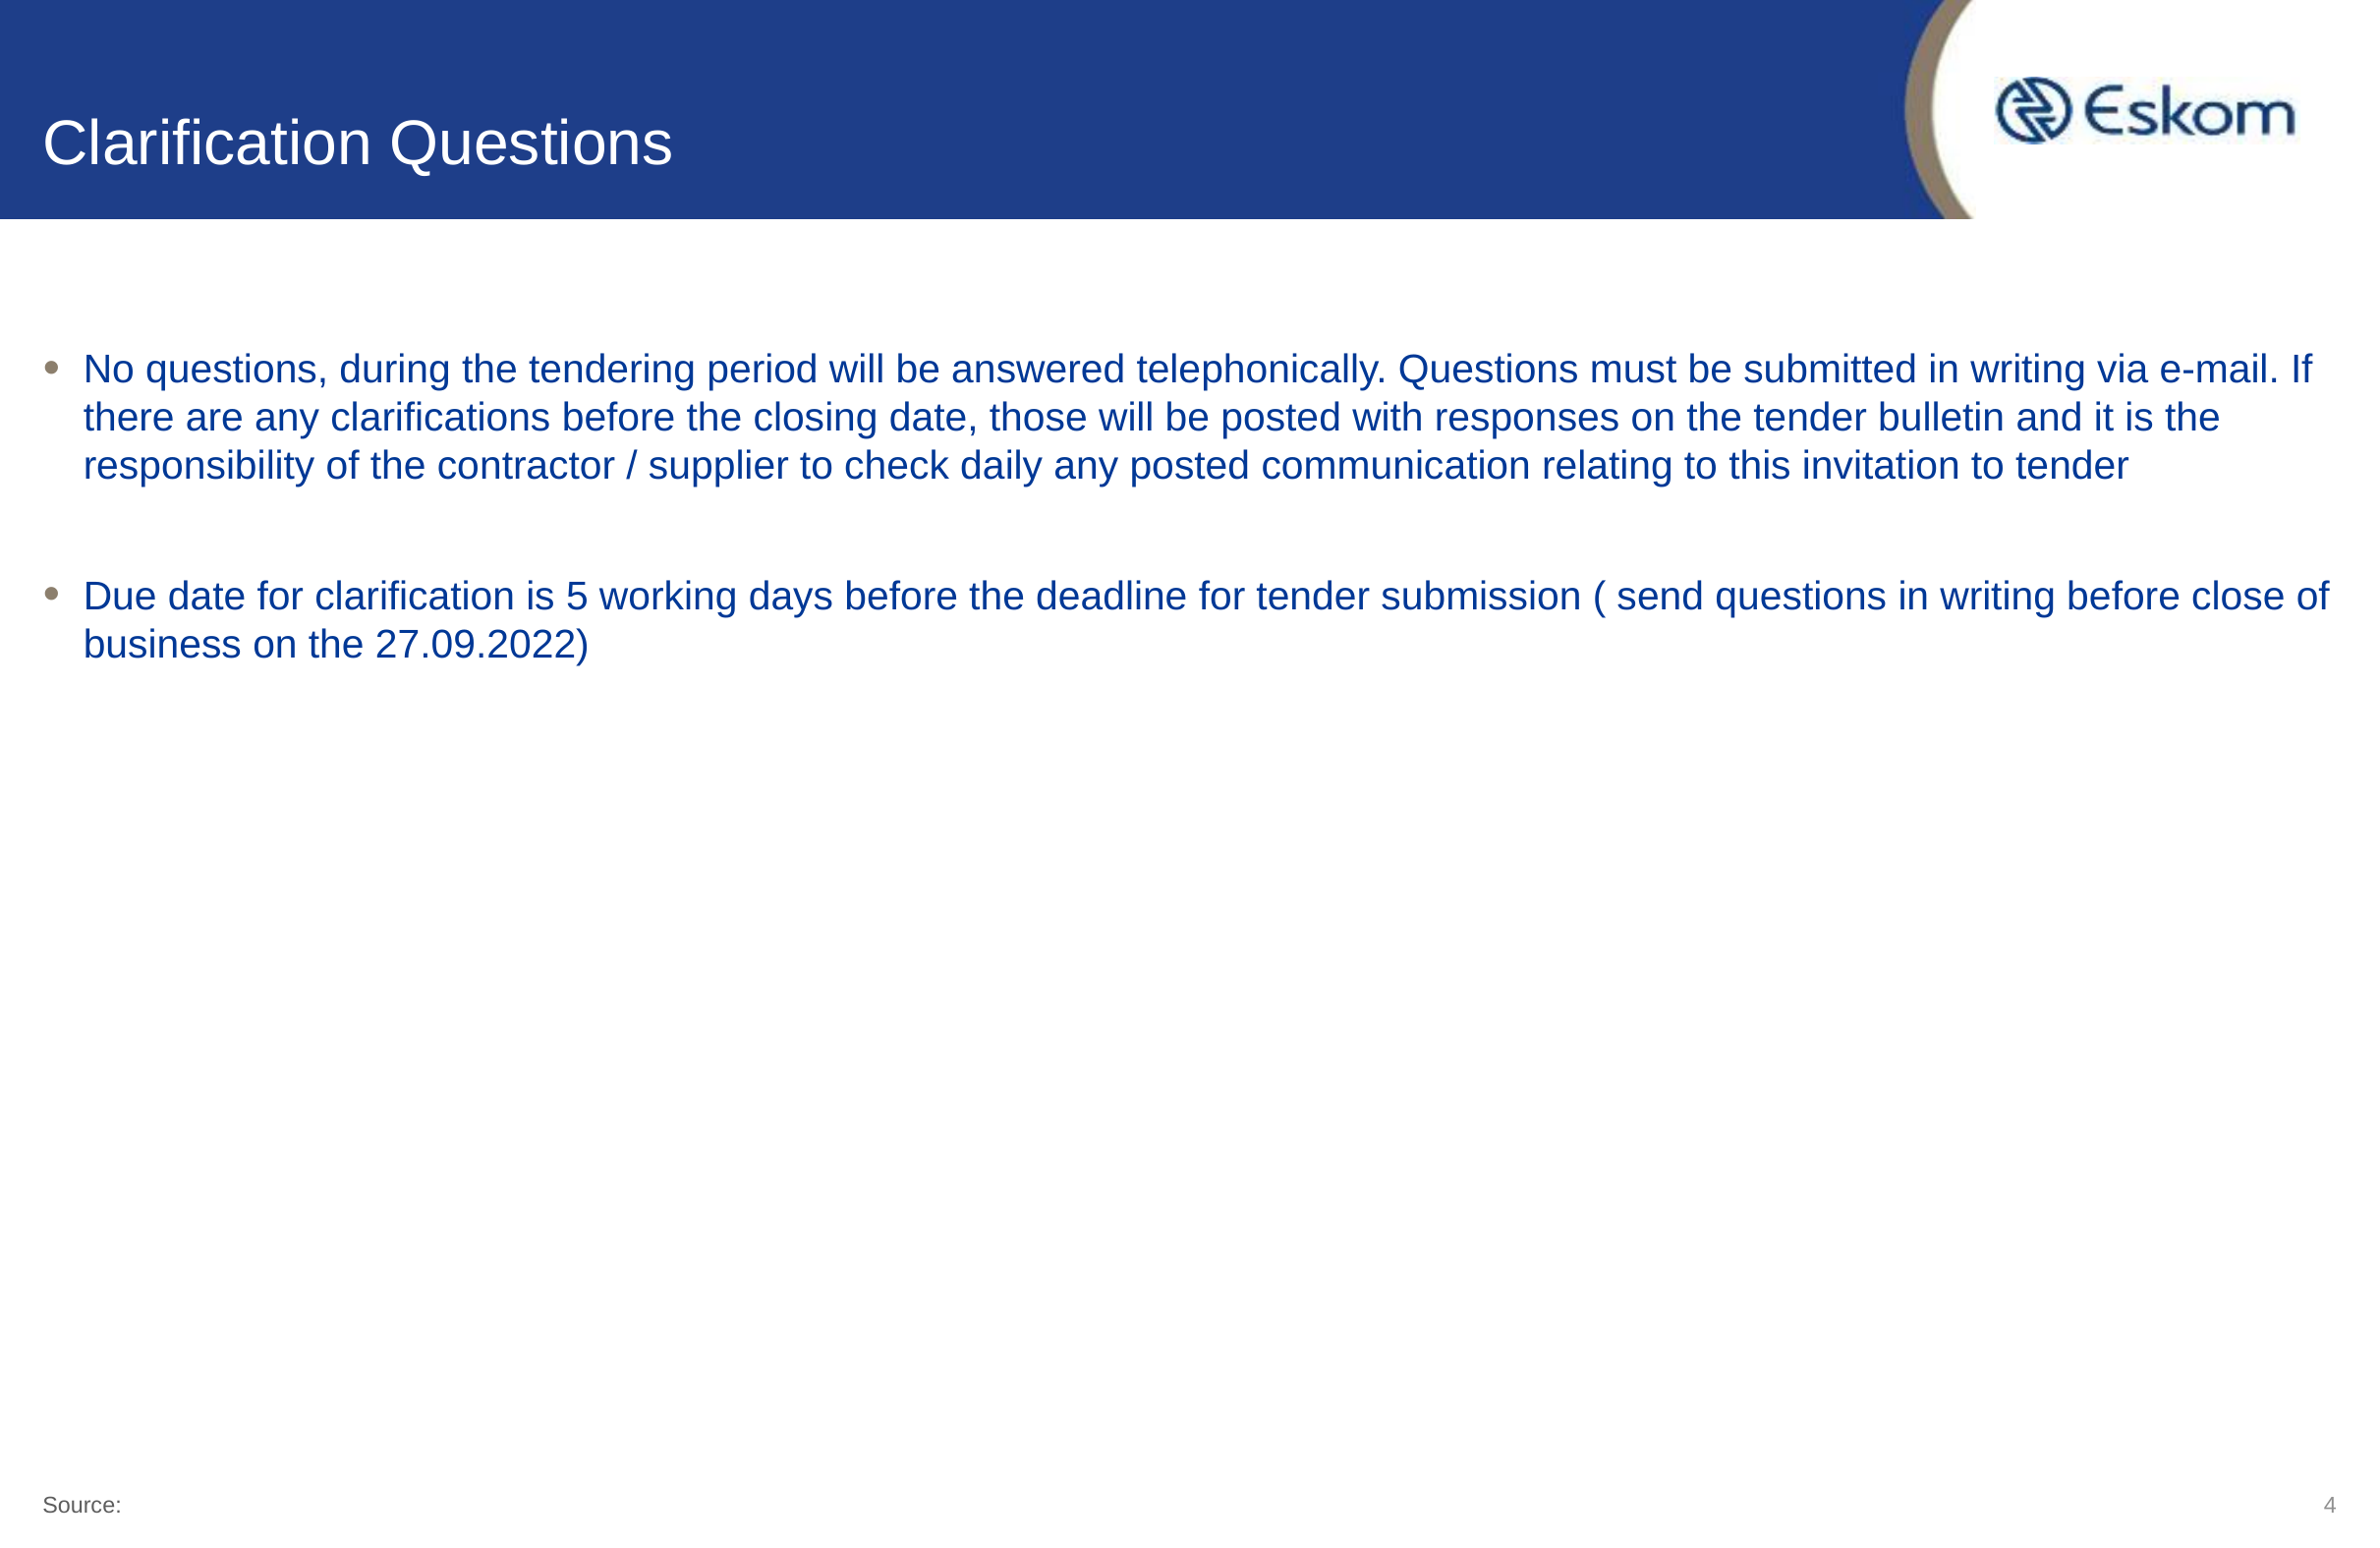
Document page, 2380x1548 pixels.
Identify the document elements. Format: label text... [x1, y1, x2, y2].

list No questions, during the tendering period will be answered telephonically. Questions must be submitted in writing via e-mail. If there are any clarifications before the closing date, those will be posted with responses on the tender bulletin and it is the responsibility of the contractor / supplier to check daily any posted communication relating to this invitation to tender Due date for clarification is 5 working days before the deadline for tender submission ( send questions in writing before close of business on the 27.09.2022) [28, 269, 2352, 675]
picture [0, 0, 1976, 219]
picture [1994, 77, 2300, 144]
footer Source: [28, 1489, 1921, 1518]
title Clarification Questions [28, 37, 1884, 189]
slide_number 4 [2220, 1483, 2352, 1524]
